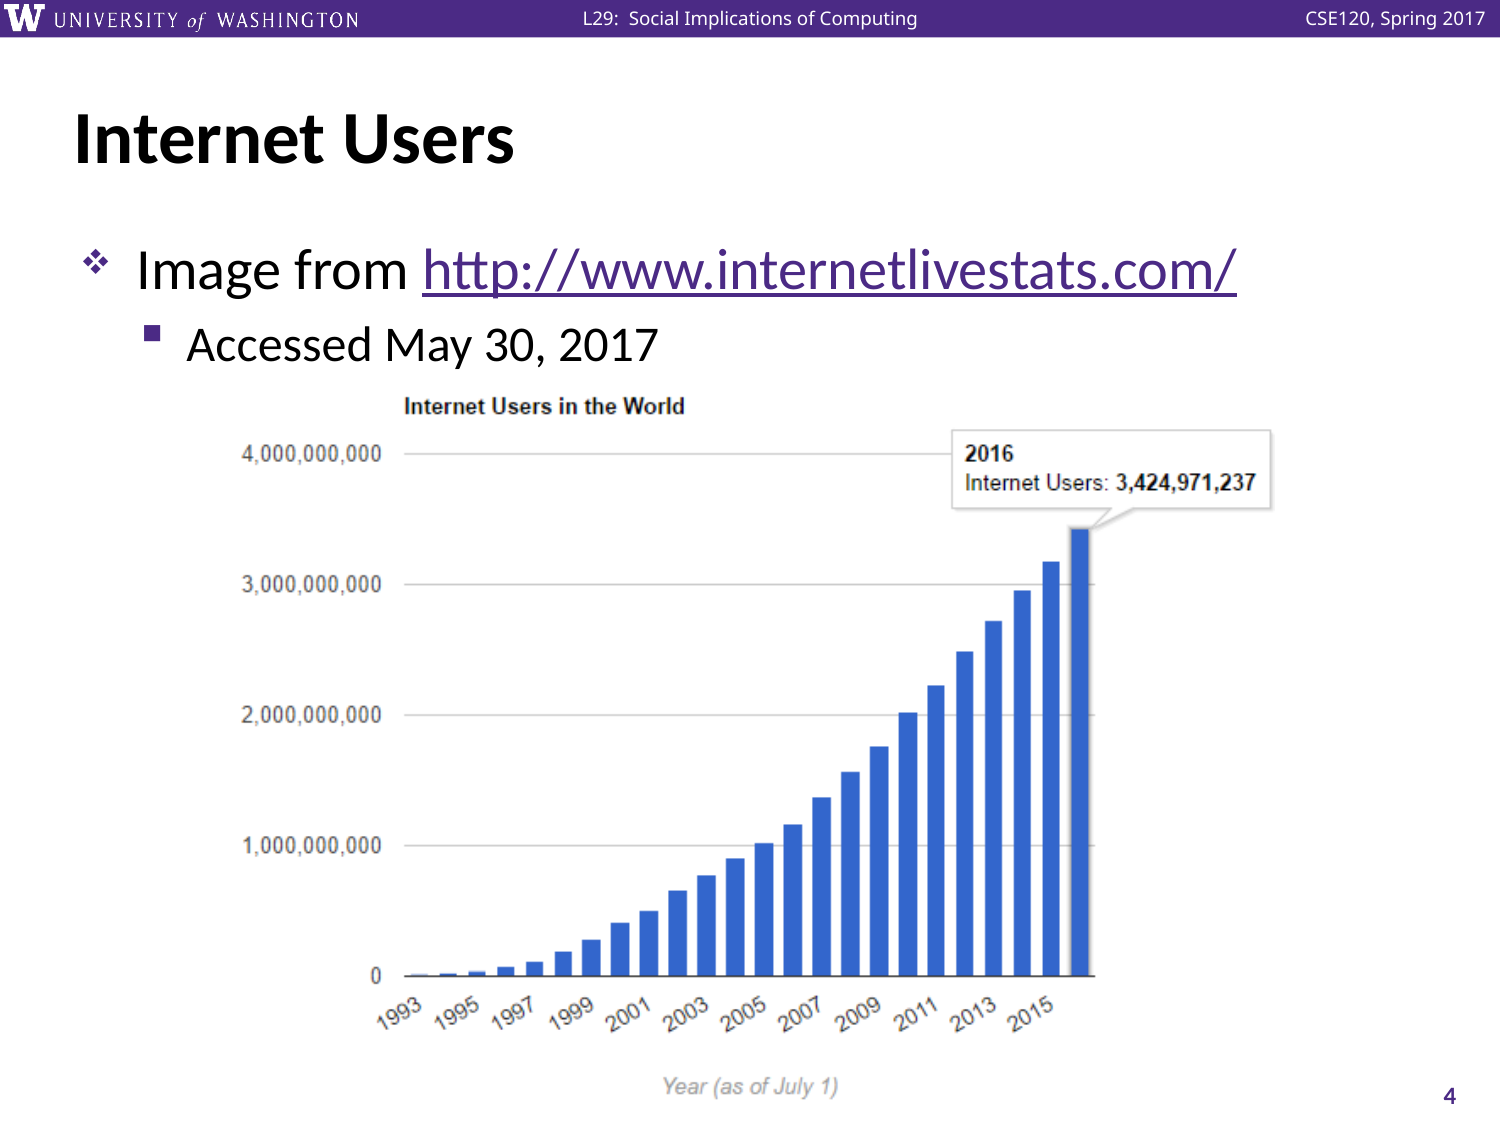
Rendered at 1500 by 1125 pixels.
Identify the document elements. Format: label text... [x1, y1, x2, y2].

title Internet Users [58, 71, 1438, 197]
list Image from http://www.internetlivestats.com/ Accessed May 30, 2017 [64, 223, 1438, 1040]
picture [224, 389, 1276, 1109]
picture [4, 4, 358, 32]
slide_number 4 [1400, 1065, 1500, 1125]
